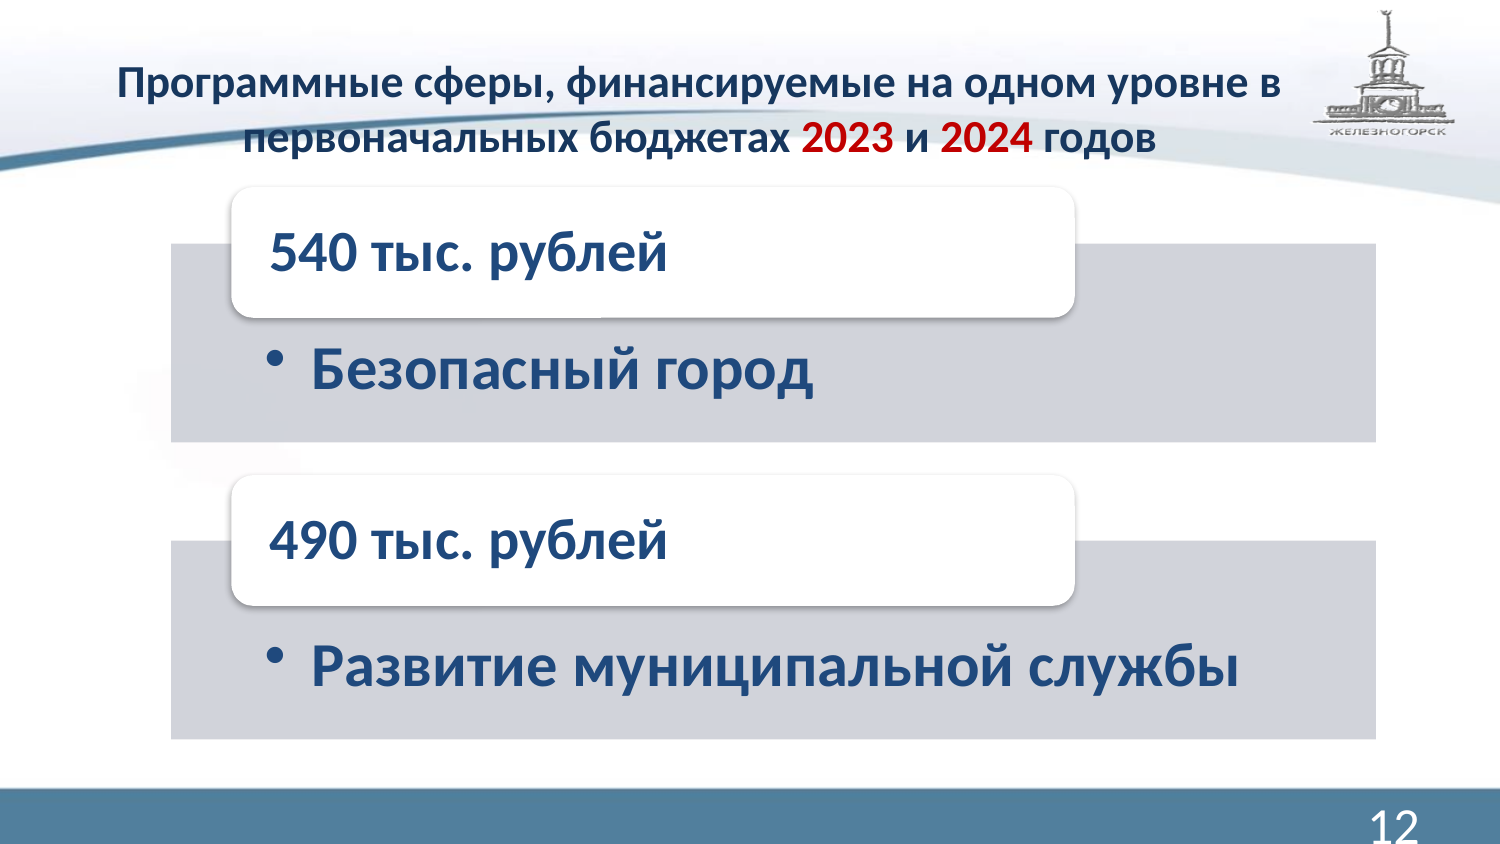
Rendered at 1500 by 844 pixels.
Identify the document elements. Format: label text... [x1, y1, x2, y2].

text_box 12 [1352, 785, 1459, 844]
picture [1304, 0, 1459, 139]
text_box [170, 185, 1377, 741]
text_box Программные сферы, финансируемые на одном уровне в первоначальных бюджетах 2023 и 2024 годов [29, 43, 1371, 169]
